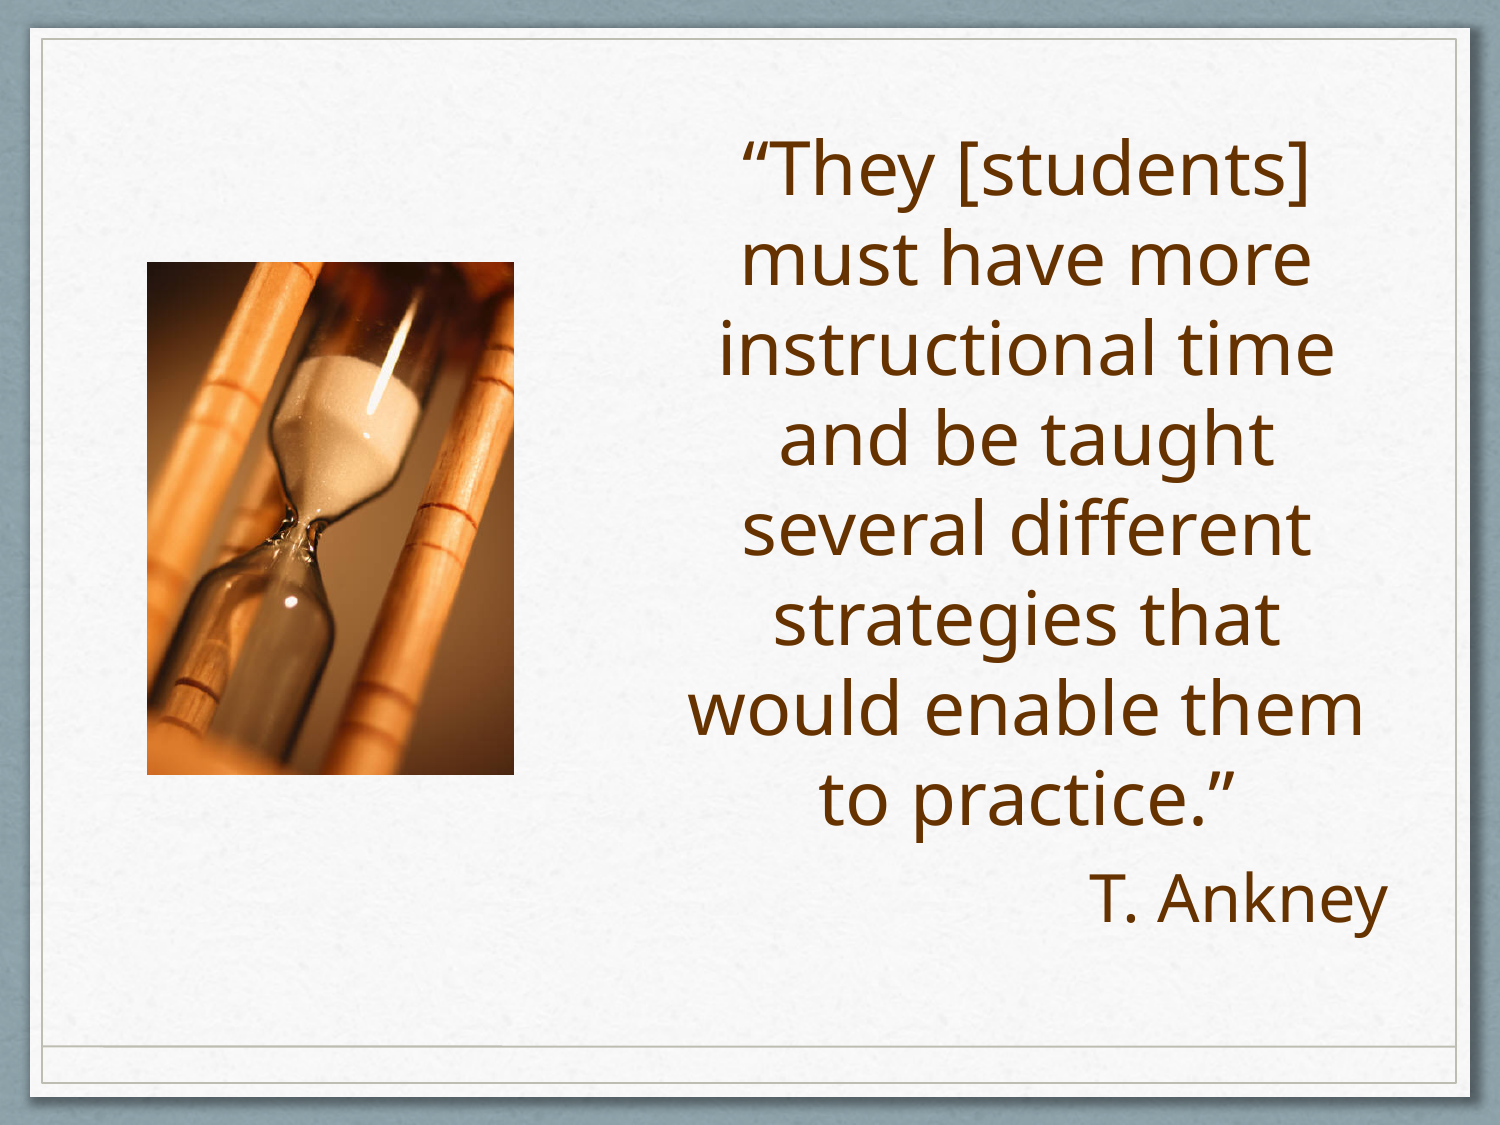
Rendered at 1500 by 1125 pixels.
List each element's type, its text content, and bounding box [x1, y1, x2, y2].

title “They [students] must have more instructional time and be taught several different strategies that would enable them to practice.” [650, 210, 1405, 848]
list T. Ankney [199, 848, 1405, 1095]
picture [30, 28, 1470, 1097]
